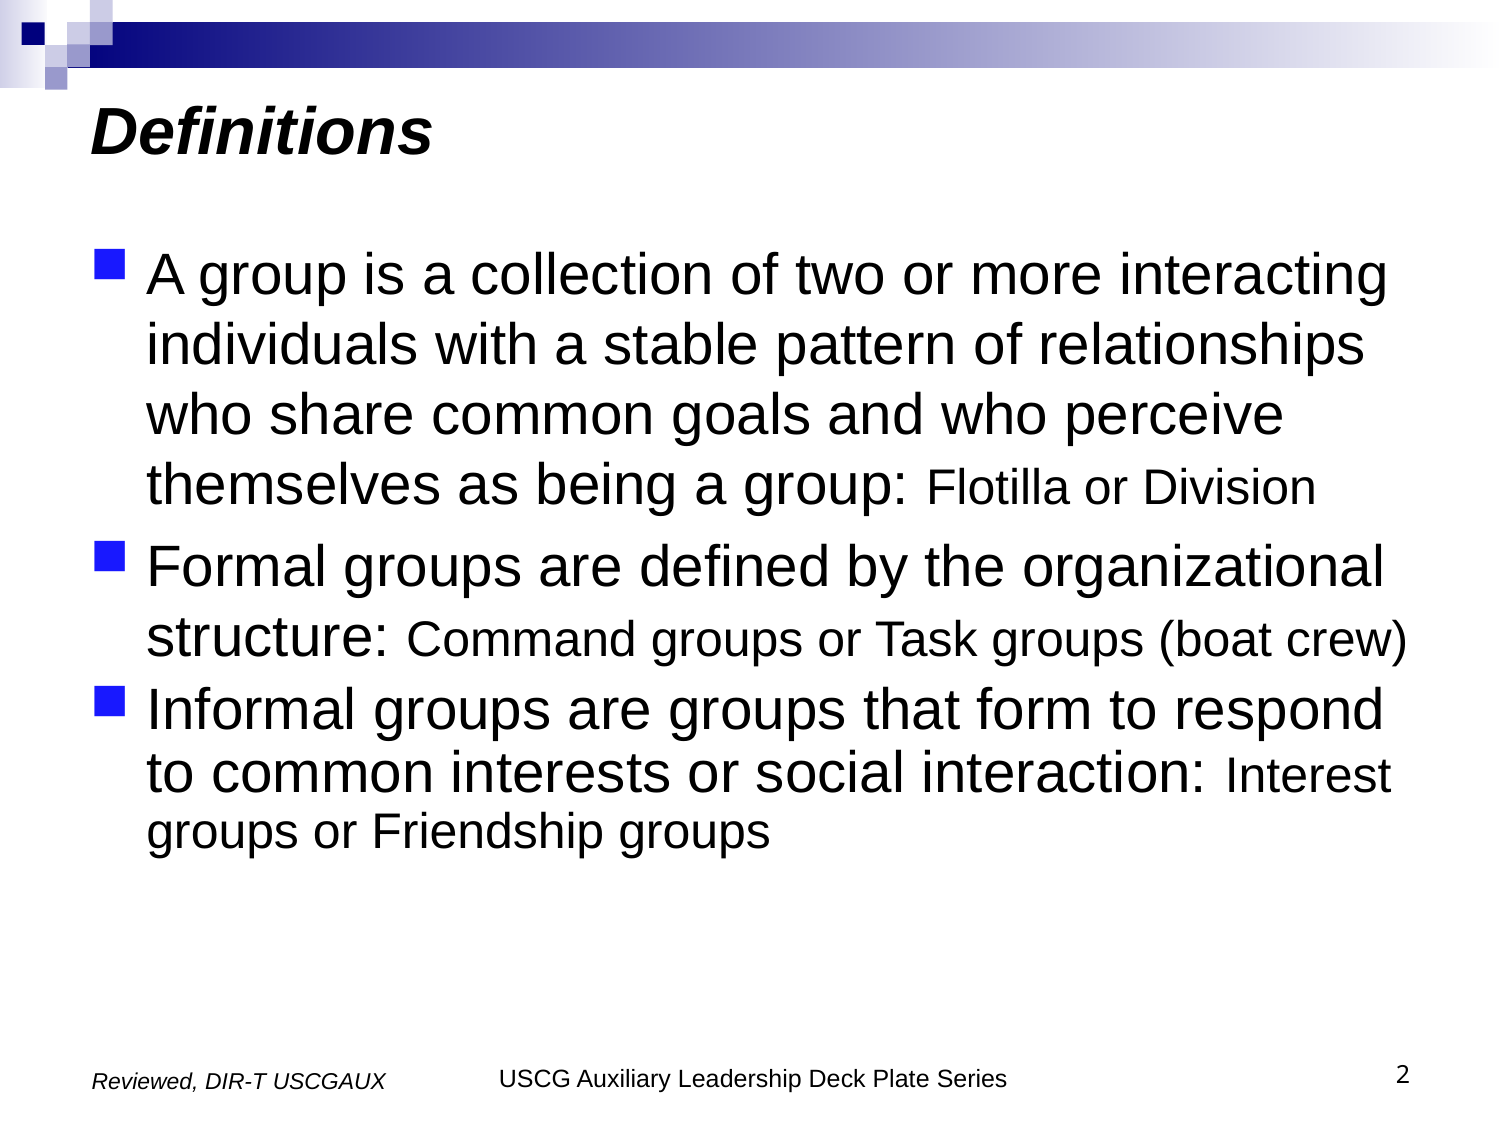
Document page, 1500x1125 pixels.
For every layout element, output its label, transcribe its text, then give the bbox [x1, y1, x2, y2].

list A group is a collection of two or more interacting individuals with a stable pattern of relationships who share common goals and who perceive themselves as being a group: Flotilla or Division Formal groups are defined by the organizational structure: Command groups or Task groups (boat crew) Informal groups are groups that form to respond to common interests or social interaction: Interest groups or Friendship groups [75, 228, 1425, 960]
text_box Reviewed, DIR-T USCGAUX [76, 1058, 402, 1102]
footer USCG Auxiliary Leadership Deck Plate Series [467, 1067, 1041, 1100]
slide_number 2 [1074, 1025, 1425, 1100]
title Definitions [75, 75, 1425, 181]
